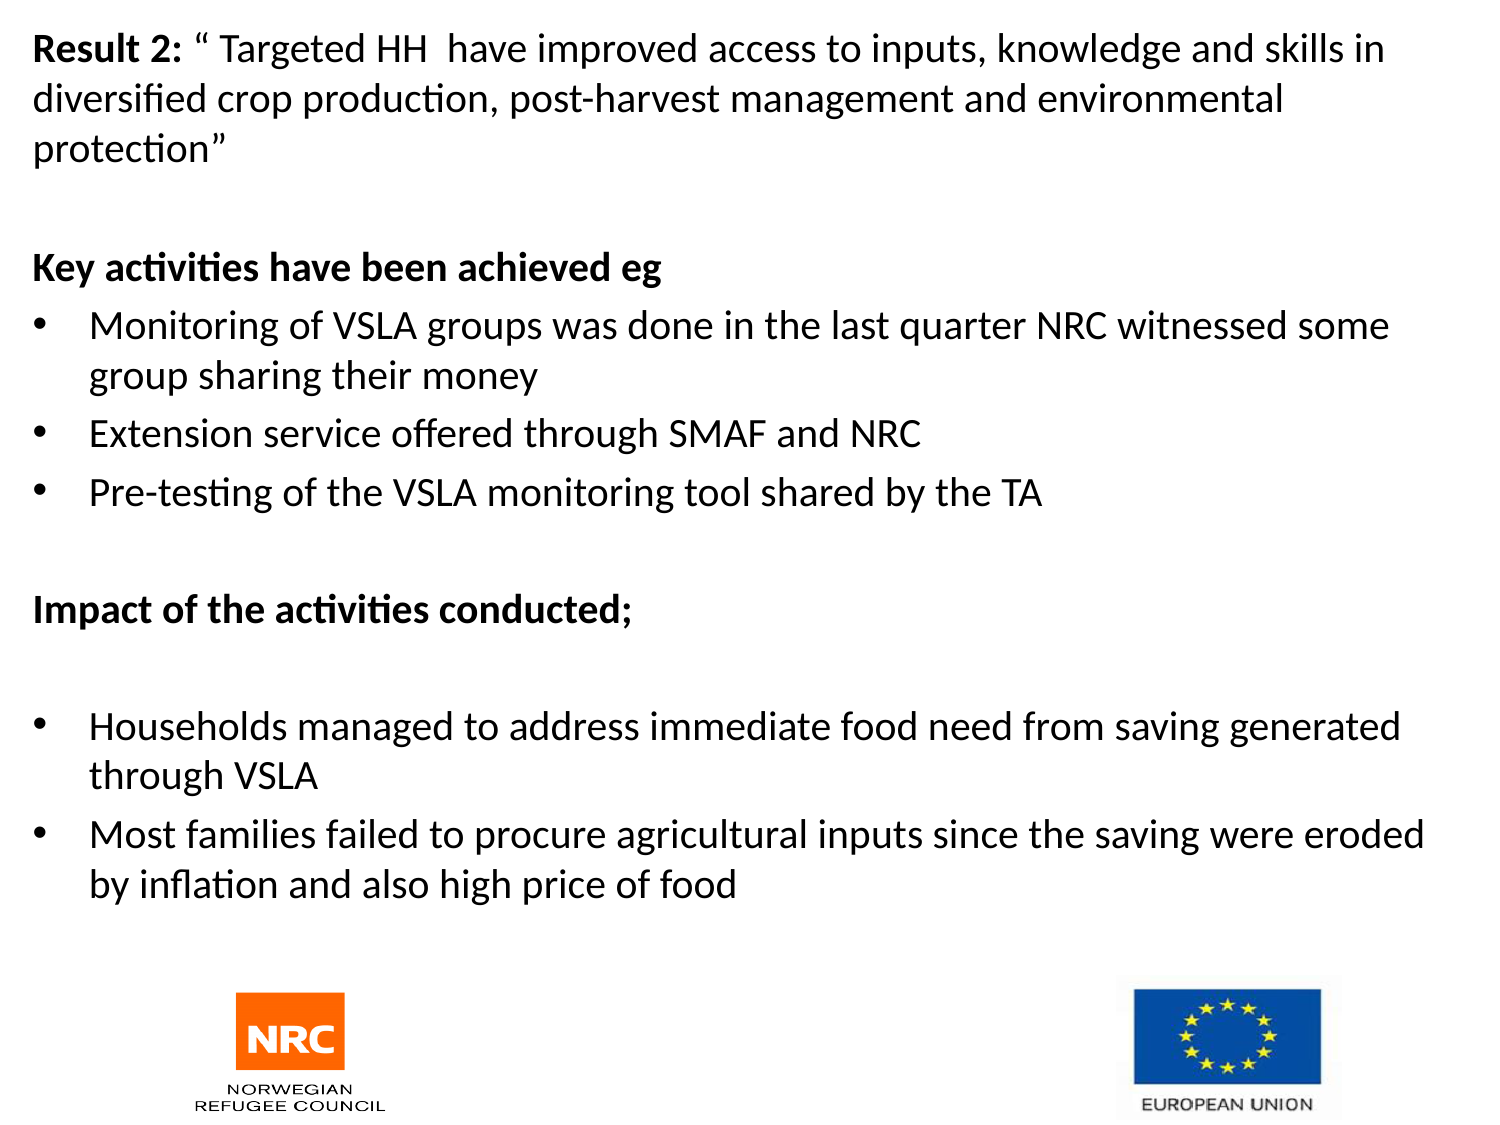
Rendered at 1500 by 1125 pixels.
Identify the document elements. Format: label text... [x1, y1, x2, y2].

title Result 2: “ Targeted HH have improved access to inputs, knowledge and skills in diversified crop production, post-harvest management and environmental protection” [17, 19, 1483, 173]
picture [1115, 975, 1346, 1125]
list Key activities have been achieved eg Monitoring of VSLA groups was done in the last quarter NRC witnessed some group sharing their money Extension service offered through SMAF and NRC Pre-testing of the VSLA monitoring tool shared by the TA Impact of the activities conducted; Households managed to address immediate food need from saving generated through VSLA Most families failed to procure agricultural inputs since the saving were eroded by inflation and also high price of food [17, 231, 1483, 988]
picture [170, 975, 410, 1125]
